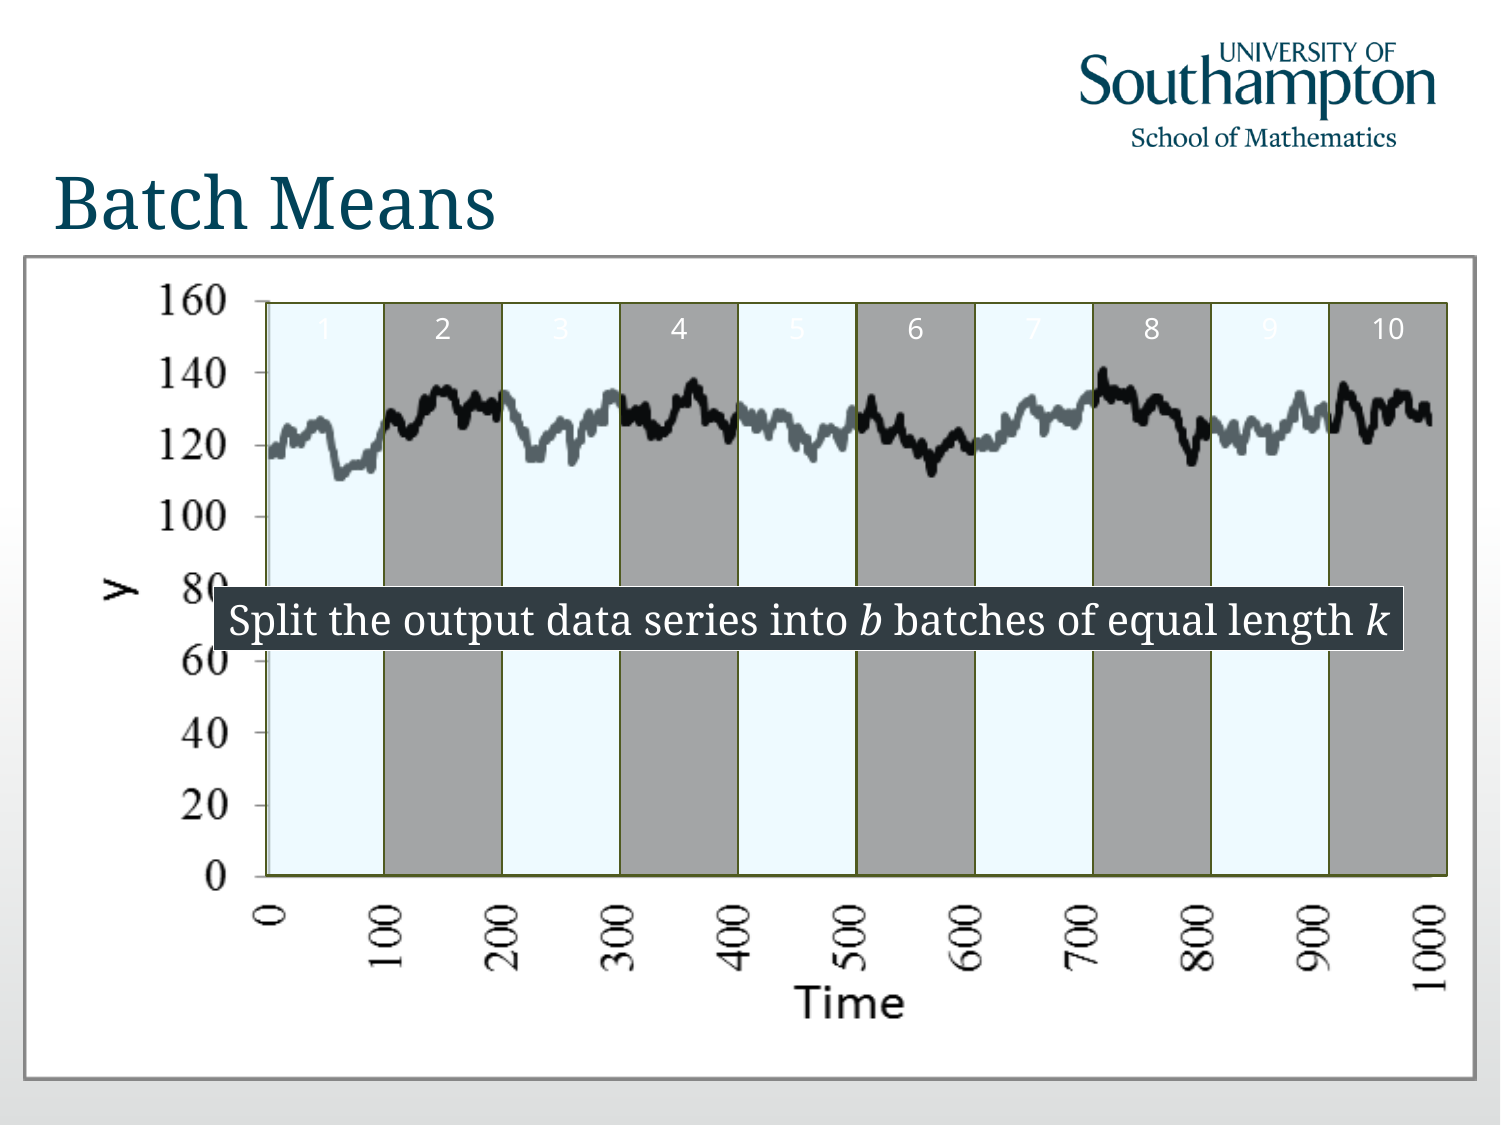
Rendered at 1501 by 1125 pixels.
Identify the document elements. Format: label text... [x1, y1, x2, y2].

picture [23, 255, 1477, 1082]
picture [1296, 42, 1301, 51]
picture [1080, 42, 1436, 147]
title Batch Means [53, 148, 1448, 253]
